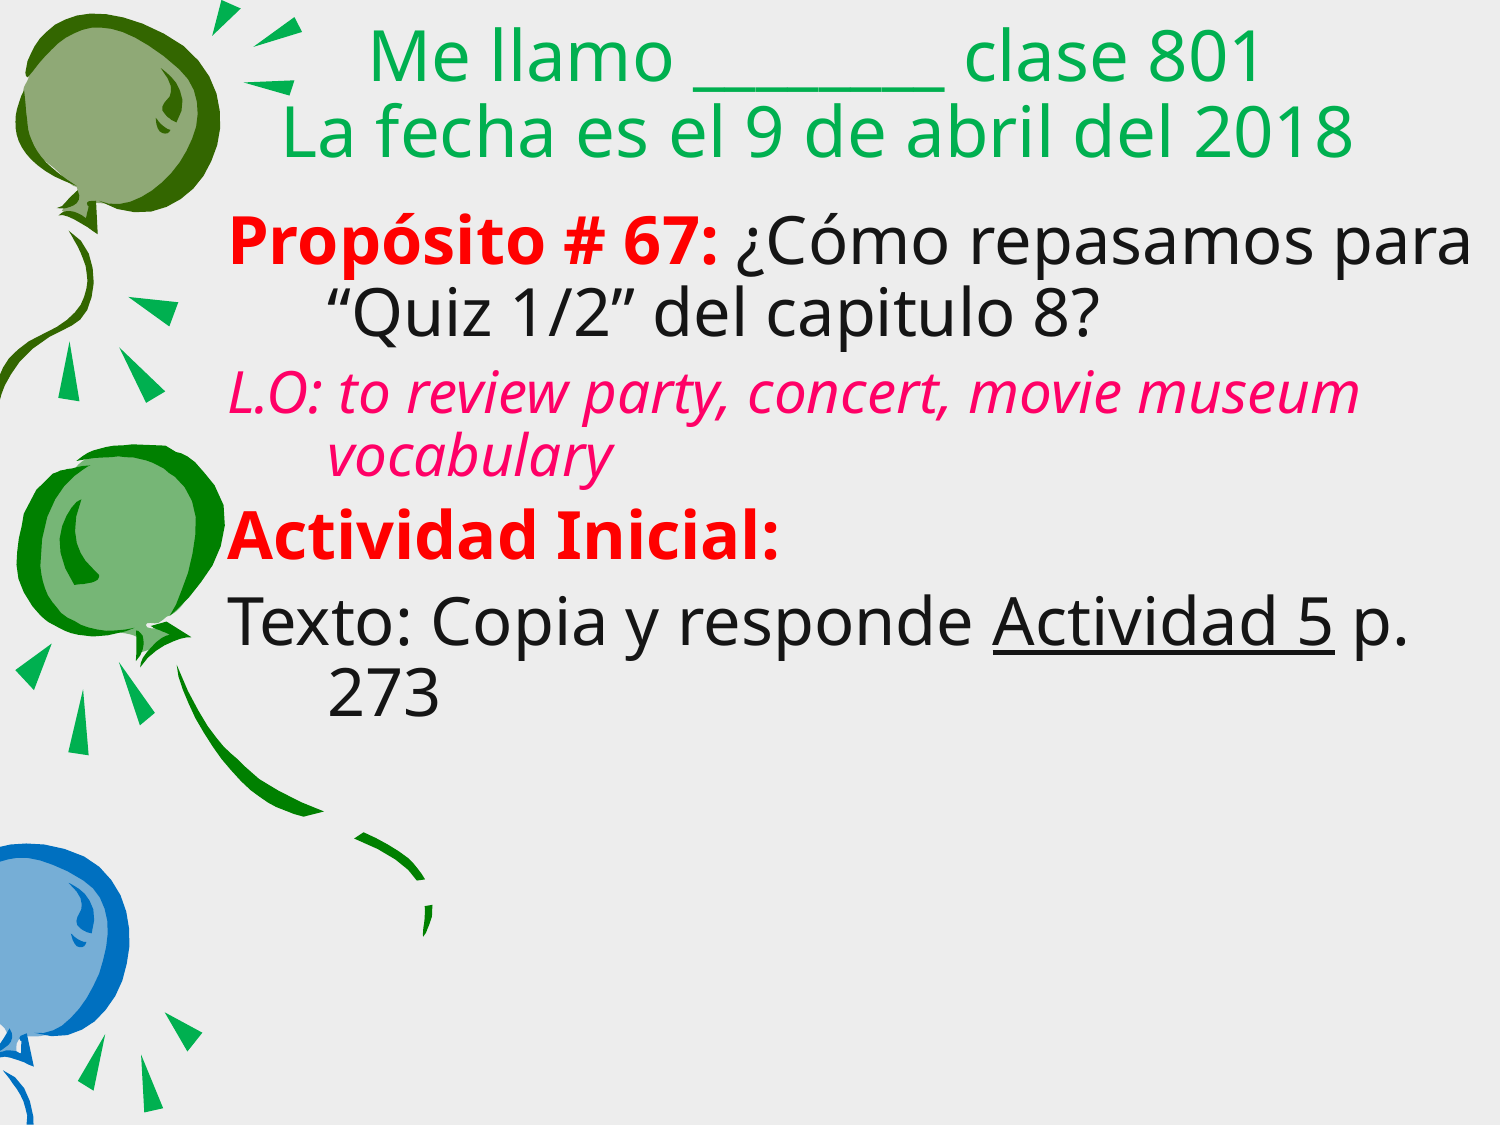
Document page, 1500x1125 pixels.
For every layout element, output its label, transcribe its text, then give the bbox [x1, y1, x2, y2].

text_box Me llamo ________ clase 801 La fecha es el 9 de abril del 2018 [99, 12, 1500, 213]
text_box Propósito # 67: ¿Cómo repasamos para “Quiz 1/2” del capitulo 8? L.O: to review party, concert, movie museum vocabulary Actividad Inicial: Texto: Copia y responde Actividad 5 p. 273 [212, 200, 1500, 1063]
